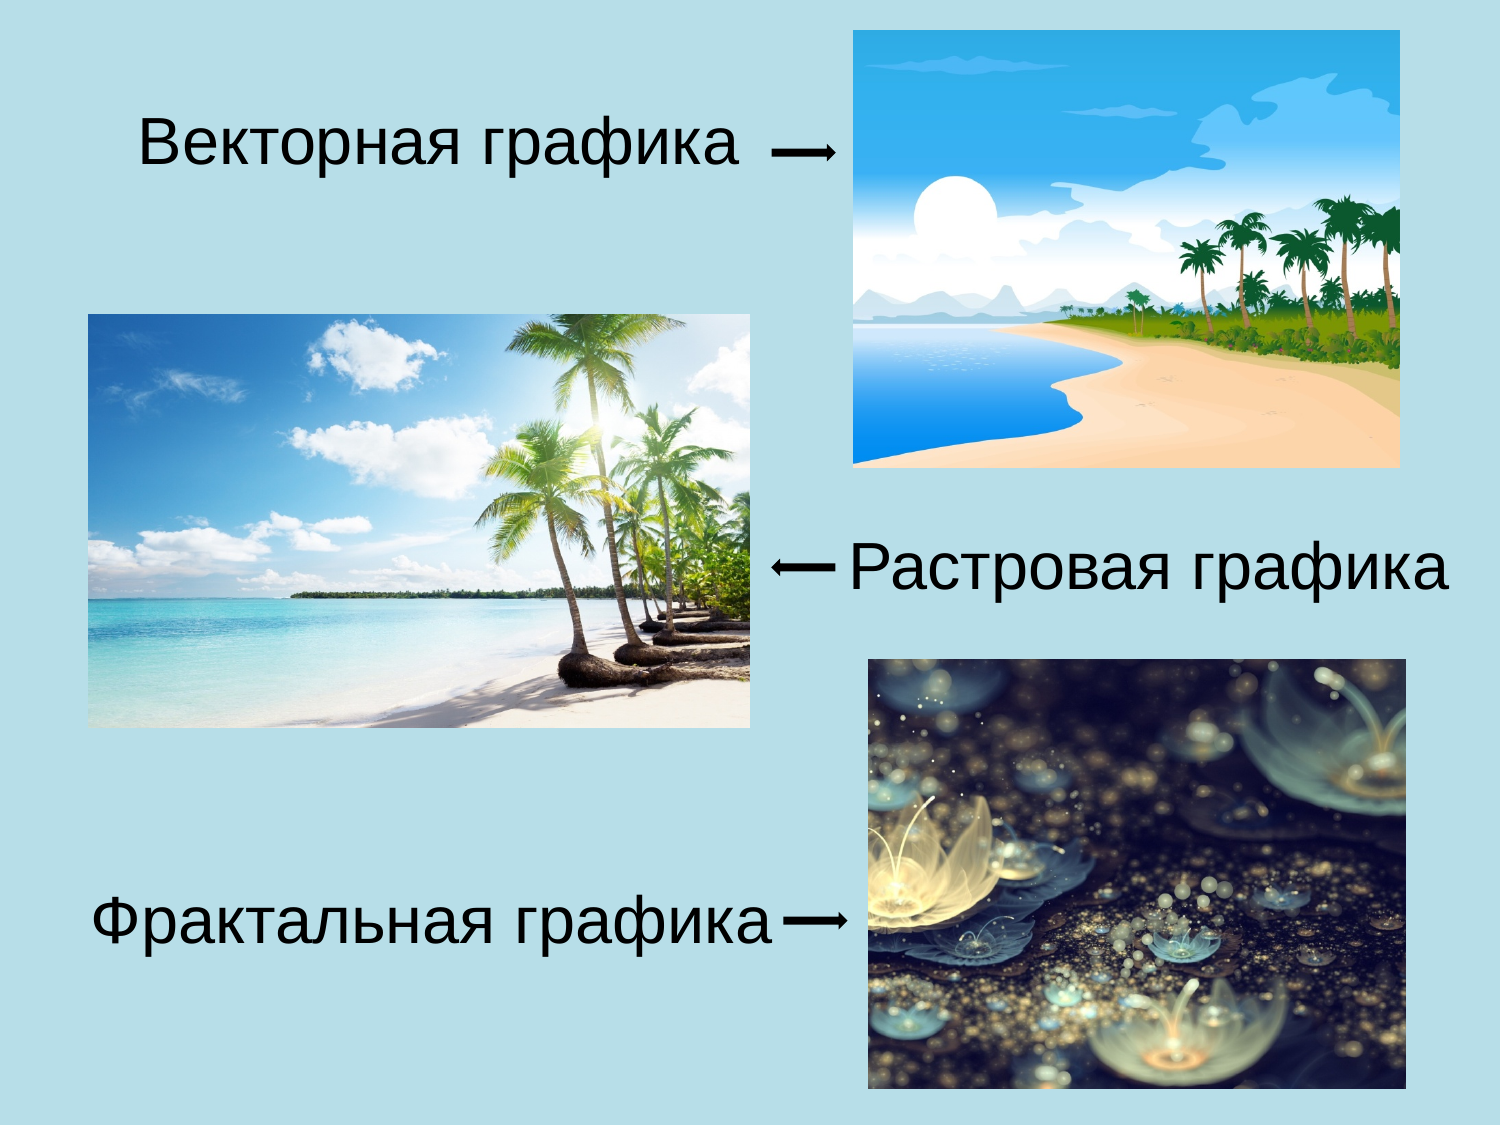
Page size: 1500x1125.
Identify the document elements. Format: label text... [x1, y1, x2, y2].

picture [88, 314, 751, 729]
picture [867, 659, 1406, 1090]
text_box [785, 916, 845, 925]
picture [853, 30, 1400, 469]
text_box Векторная графика [123, 90, 755, 186]
text_box Растровая графика [833, 515, 1466, 611]
text_box [774, 563, 834, 572]
text_box Фрактальная графика [76, 869, 788, 965]
text_box [773, 148, 833, 157]
